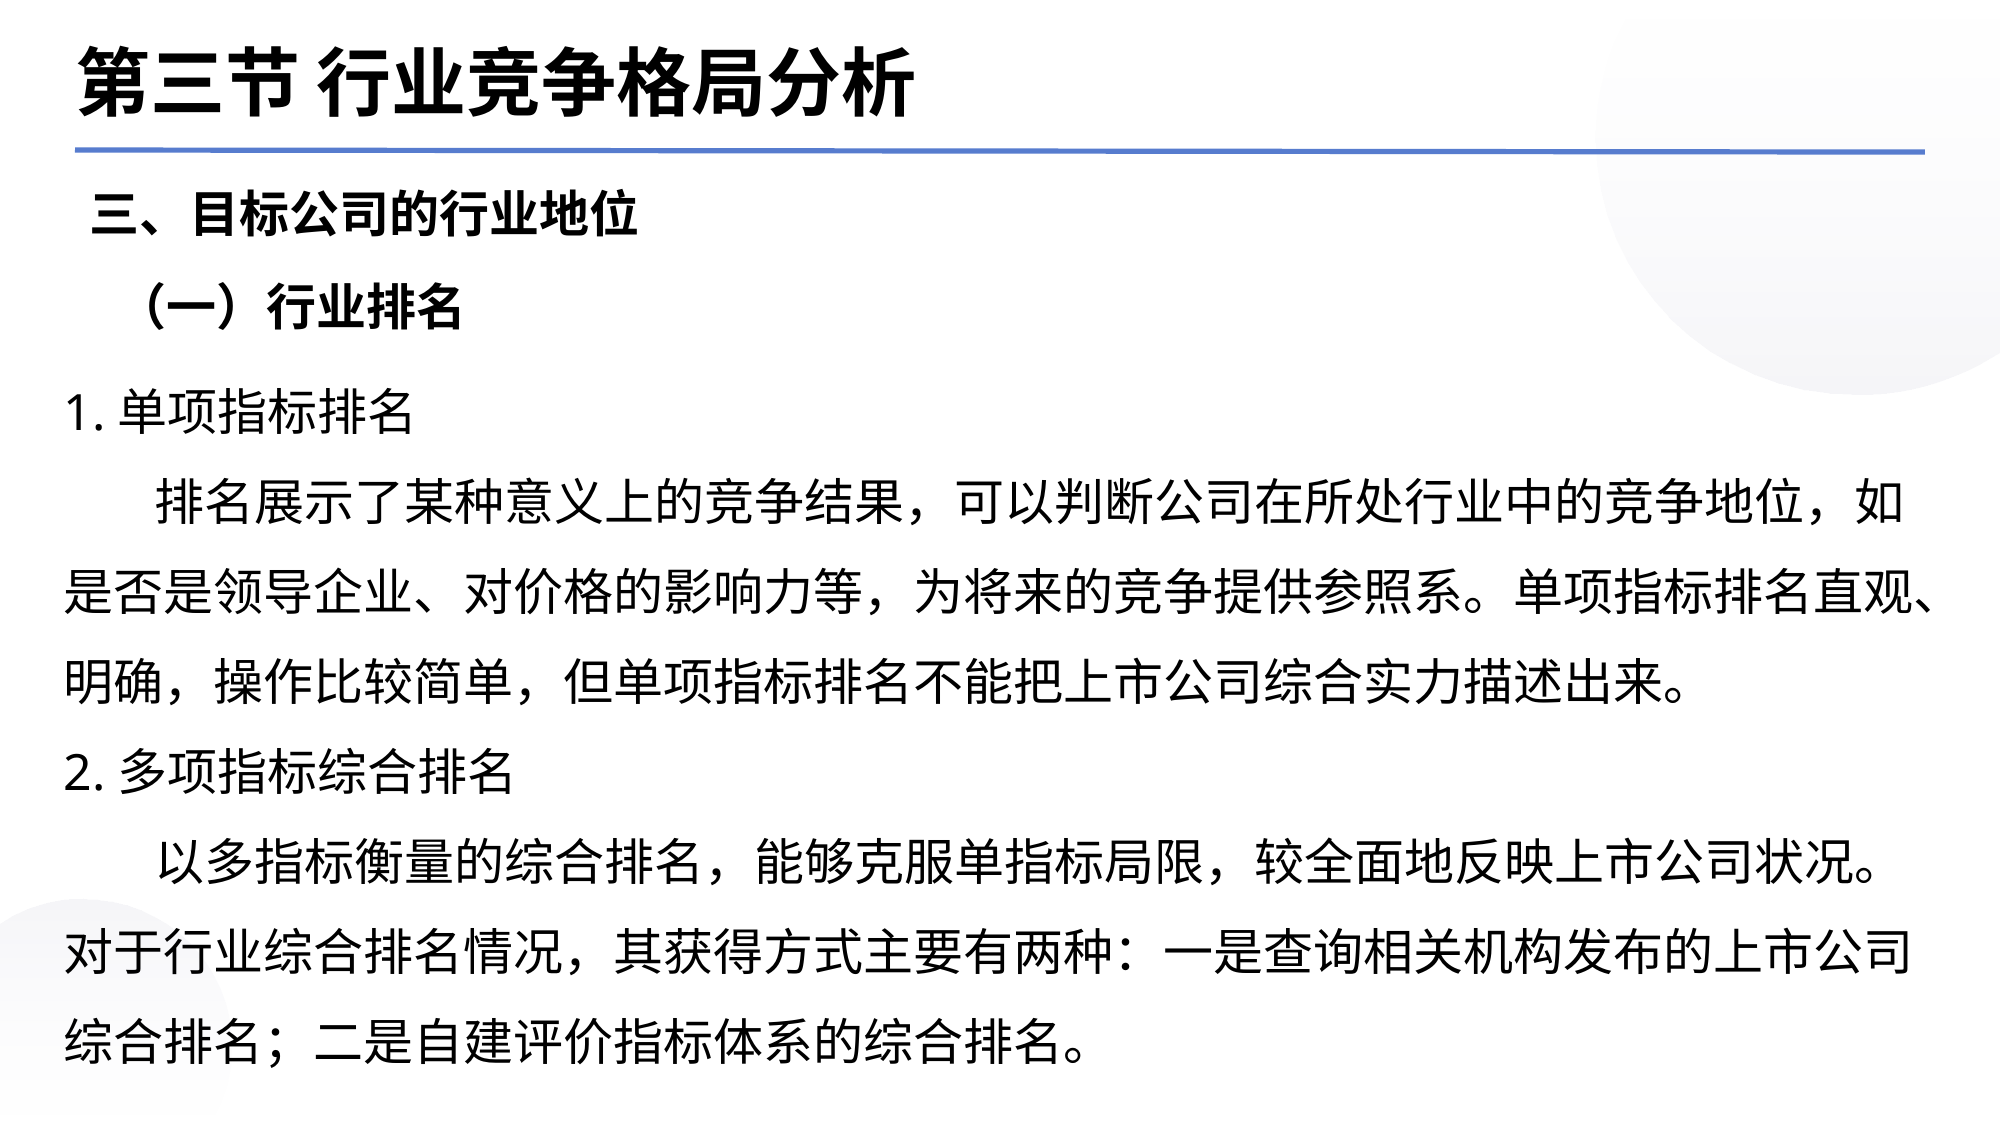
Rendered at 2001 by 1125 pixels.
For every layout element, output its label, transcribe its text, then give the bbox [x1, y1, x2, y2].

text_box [74, 149, 1925, 153]
text_box 1.单项指标排名 排名展示了某种意义上的竞争结果，可以判断公司在所处行业中的竞争地位，如是否是领导企业、对价格的影响力等，为将来的竞争提供参照系。单项指标排名直观、明确，操作比较简单，但单项指标排名不能把上市公司综合实力描述出来。 2.多项指标综合排名 以多指标衡量的综合排名，能够克服单指标局限，较全面地反映上市公司状况。对于行业综合排名情况，其获得方式主要有两种：一是查询相关机构发布的上市公司综合排名；二是自建评价指标体系的综合排名。 [49, 343, 1961, 1017]
text_box 三、目标公司的行业地位 [75, 175, 909, 251]
text_box （一）行业排名 [102, 267, 936, 343]
text_box [0, 901, 233, 1125]
text_box [1594, 0, 2000, 374]
text_box 第三节 行业竞争格局分析 [75, 24, 1925, 125]
